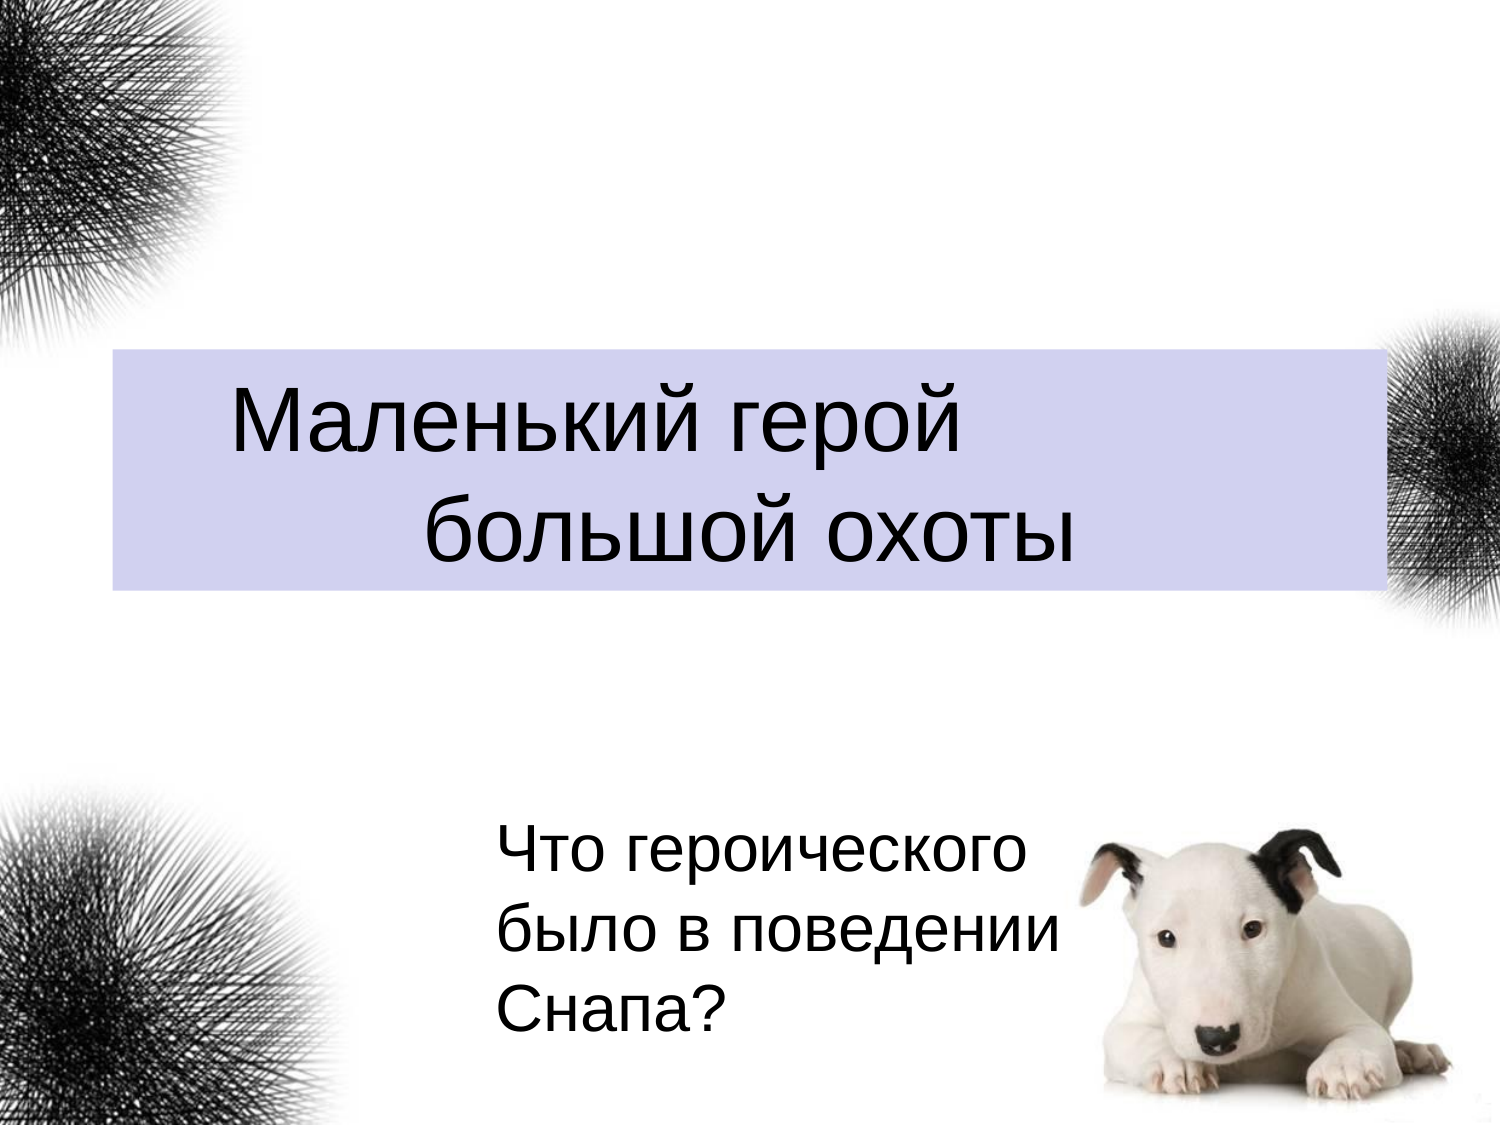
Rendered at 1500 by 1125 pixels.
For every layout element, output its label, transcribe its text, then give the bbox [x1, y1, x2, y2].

title Маленький герой большой охоты [112, 349, 1388, 591]
subtitle Что героического было в поведении Снапа? [480, 796, 1217, 1085]
picture [0, 0, 1500, 1125]
